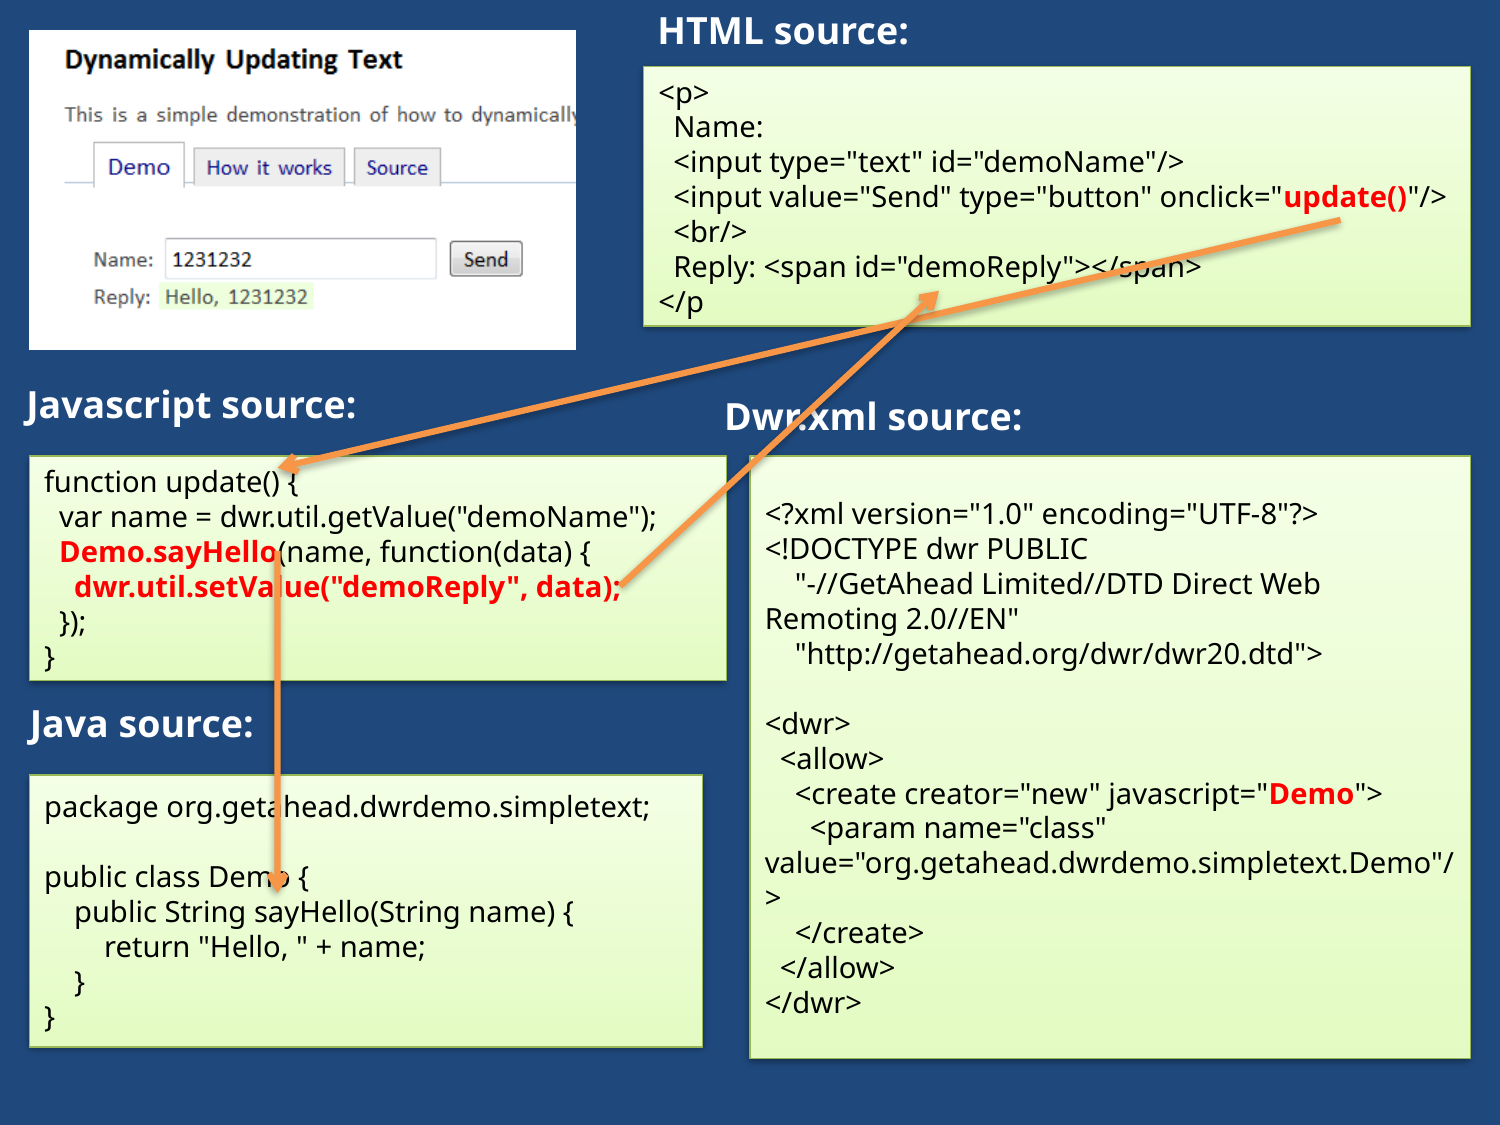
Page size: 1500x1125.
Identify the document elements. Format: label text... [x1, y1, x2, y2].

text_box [277, 219, 1341, 469]
text_box function update() { var name = dwr.util.getValue("demoName"); Demo.sayHello(name, function(data) { dwr.util.setValue("demoReply", data); }); } [29, 455, 727, 681]
text_box <p> Name: <input type="text" id="demoName"/> <input value="Send" type="button" onclick="update()"/> <br/> Reply: <span id="demoReply"></span> </p [643, 66, 1471, 327]
text_box Javascript source: [11, 373, 272, 434]
text_box package org.getahead.dwrdemo.simpletext; public class Demo { public String sayHello(String name) { return "Hello, " + name; } } [29, 774, 703, 1048]
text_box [619, 290, 940, 587]
text_box <?xml version="1.0" encoding="UTF-8"?> <!DOCTYPE dwr PUBLIC "-//GetAhead Limited//DTD Direct Web Remoting 2.0//EN" "http://getahead.org/dwr/dwr20.dtd"> <dwr> <allow> <create creator="new" javascript="Demo"> <param name="class" value="org.getahead.dwrdemo.simpletext.Demo"/> </create> </allow> </dwr> [749, 455, 1471, 1059]
picture [29, 30, 576, 351]
text_box HTML source: [642, 0, 924, 60]
text_box Java source: [14, 692, 269, 753]
